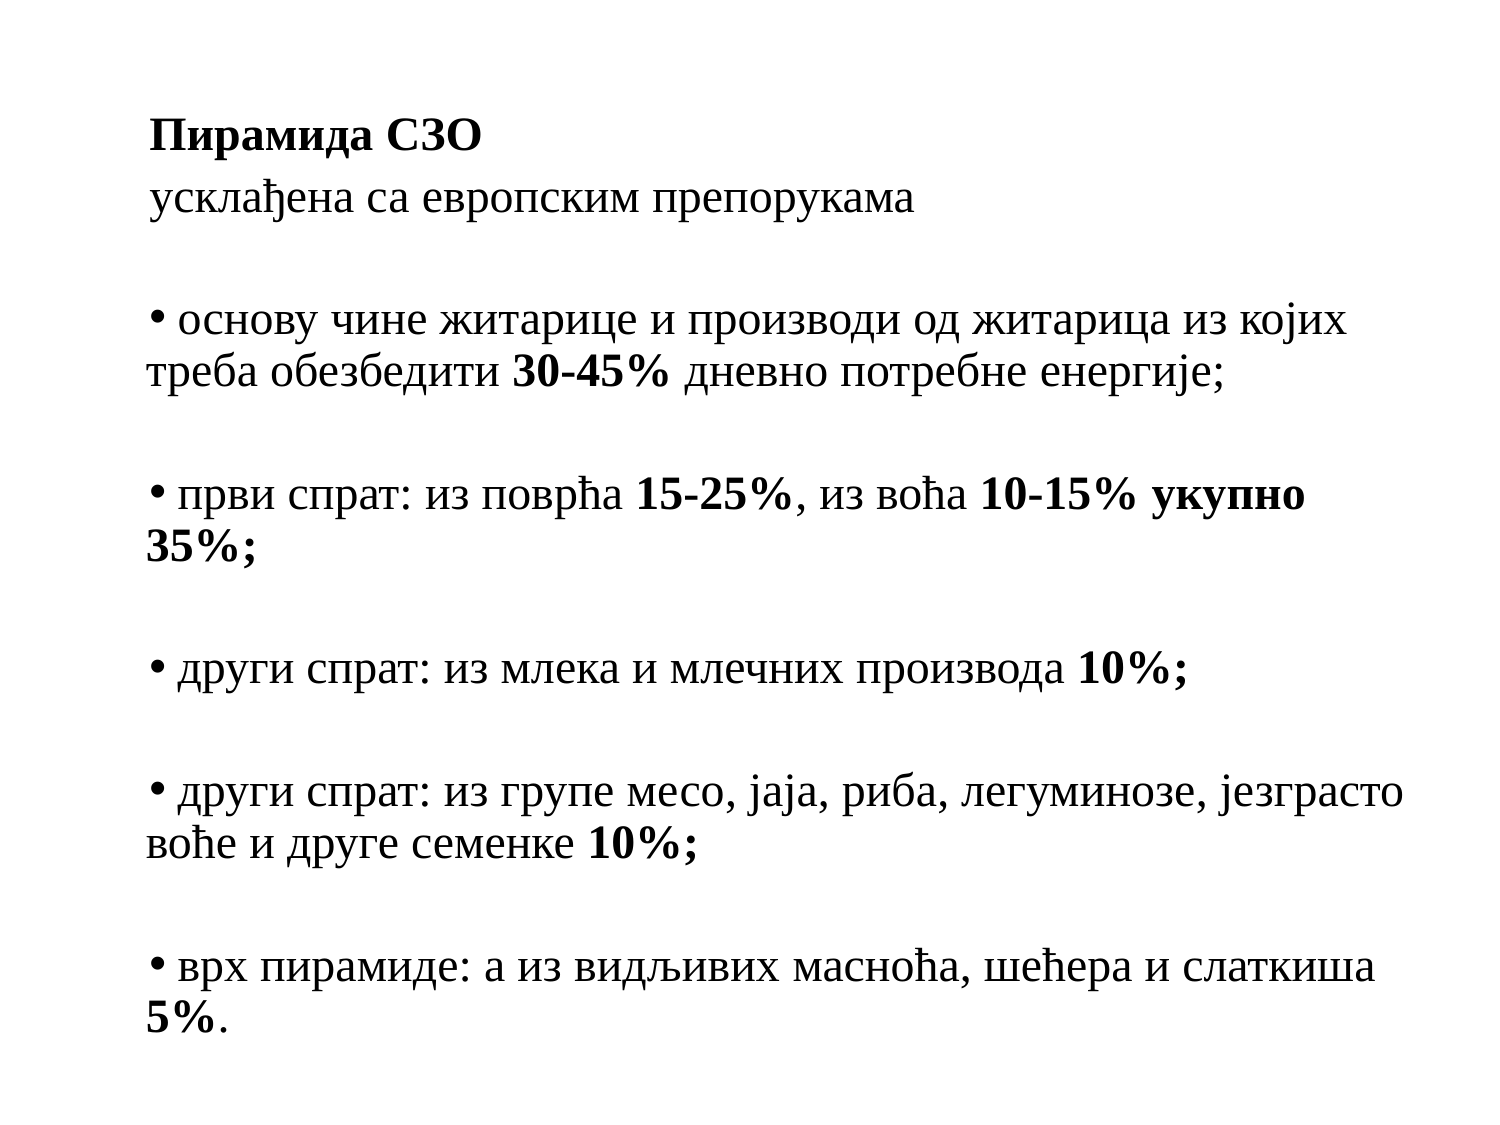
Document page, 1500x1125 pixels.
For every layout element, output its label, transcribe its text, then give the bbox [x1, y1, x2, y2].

list Пирамида СЗО усклађена са европским препорукама основу чине житарице и производи од житарица из којих треба обезбедити 30-45% дневно потребне енергије; први спрат: из поврћа 15-25%, из воћа 10-15% укупно 35%; други спрат: из млека и млечних производа 10%; други спрат: из групе месо, јаја, риба, легуминозе, језграсто воће и друге семенке 10%; врх пирамиде: а из видљивих масноћа, шећера и слаткиша 5%. [76, 101, 1427, 1053]
